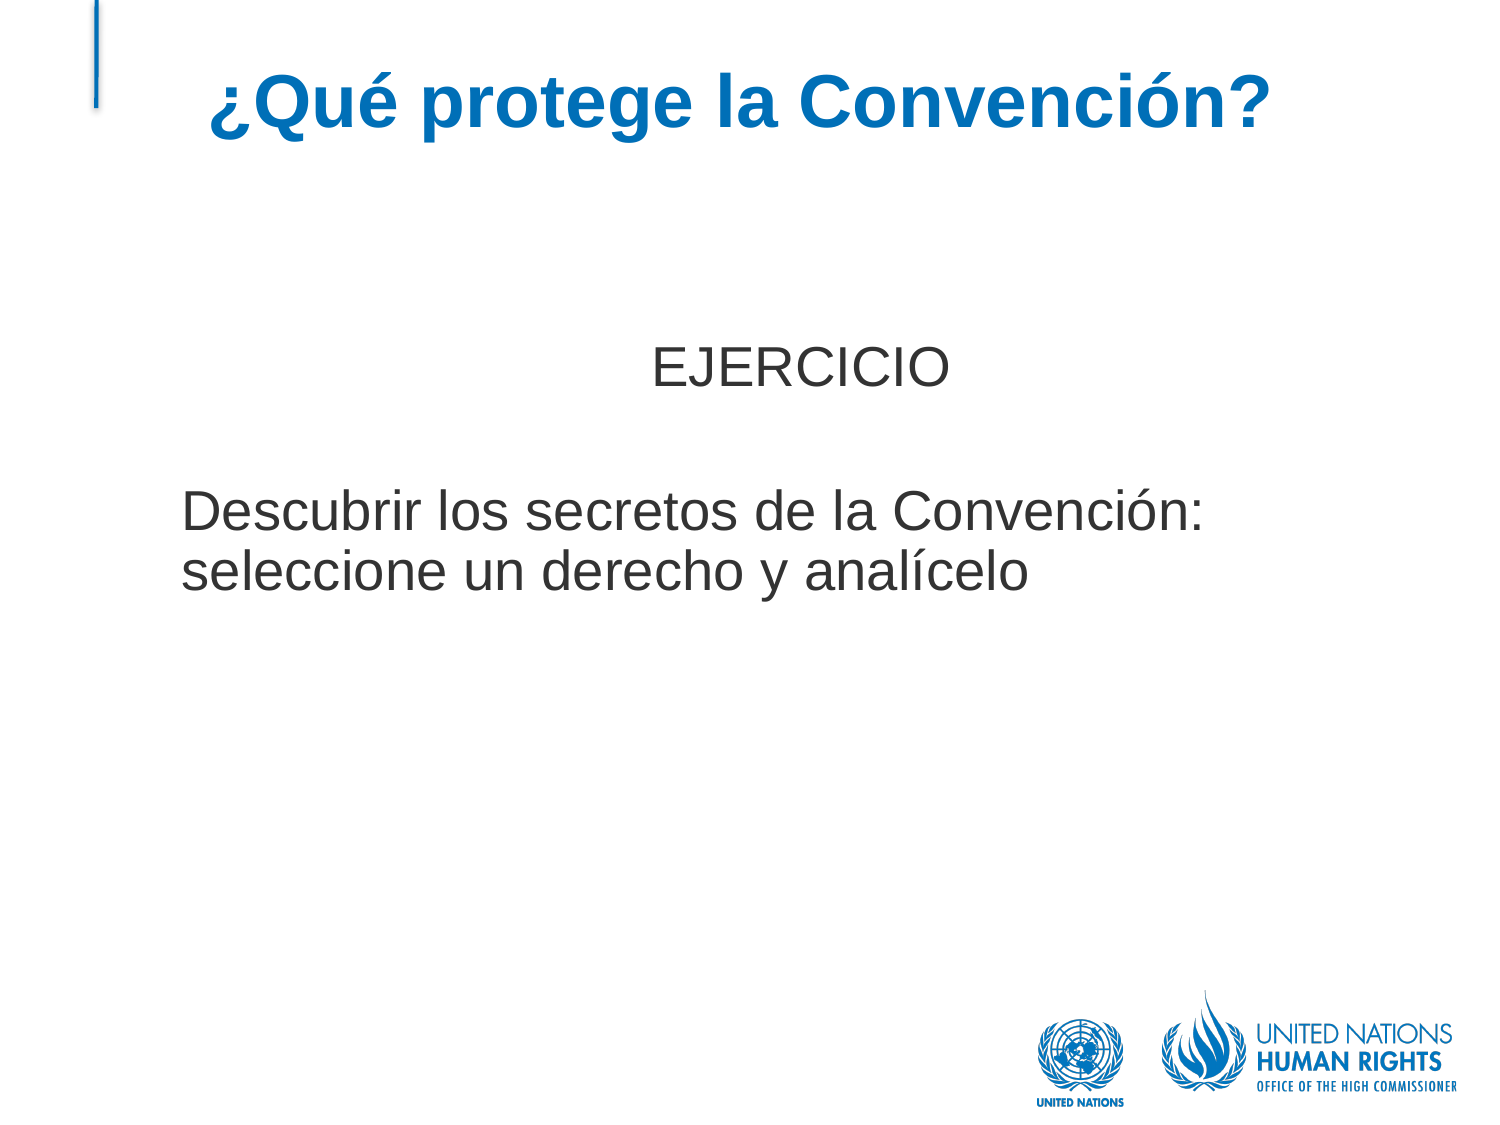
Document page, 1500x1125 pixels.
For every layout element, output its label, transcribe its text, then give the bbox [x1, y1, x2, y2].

title ¿Qué protege la Convención? [45, 45, 1437, 224]
picture [1037, 990, 1457, 1107]
text_box EJERCICIO Descubrir los secretos de la Convención: seleccione un derecho y analícelo [166, 179, 1437, 939]
